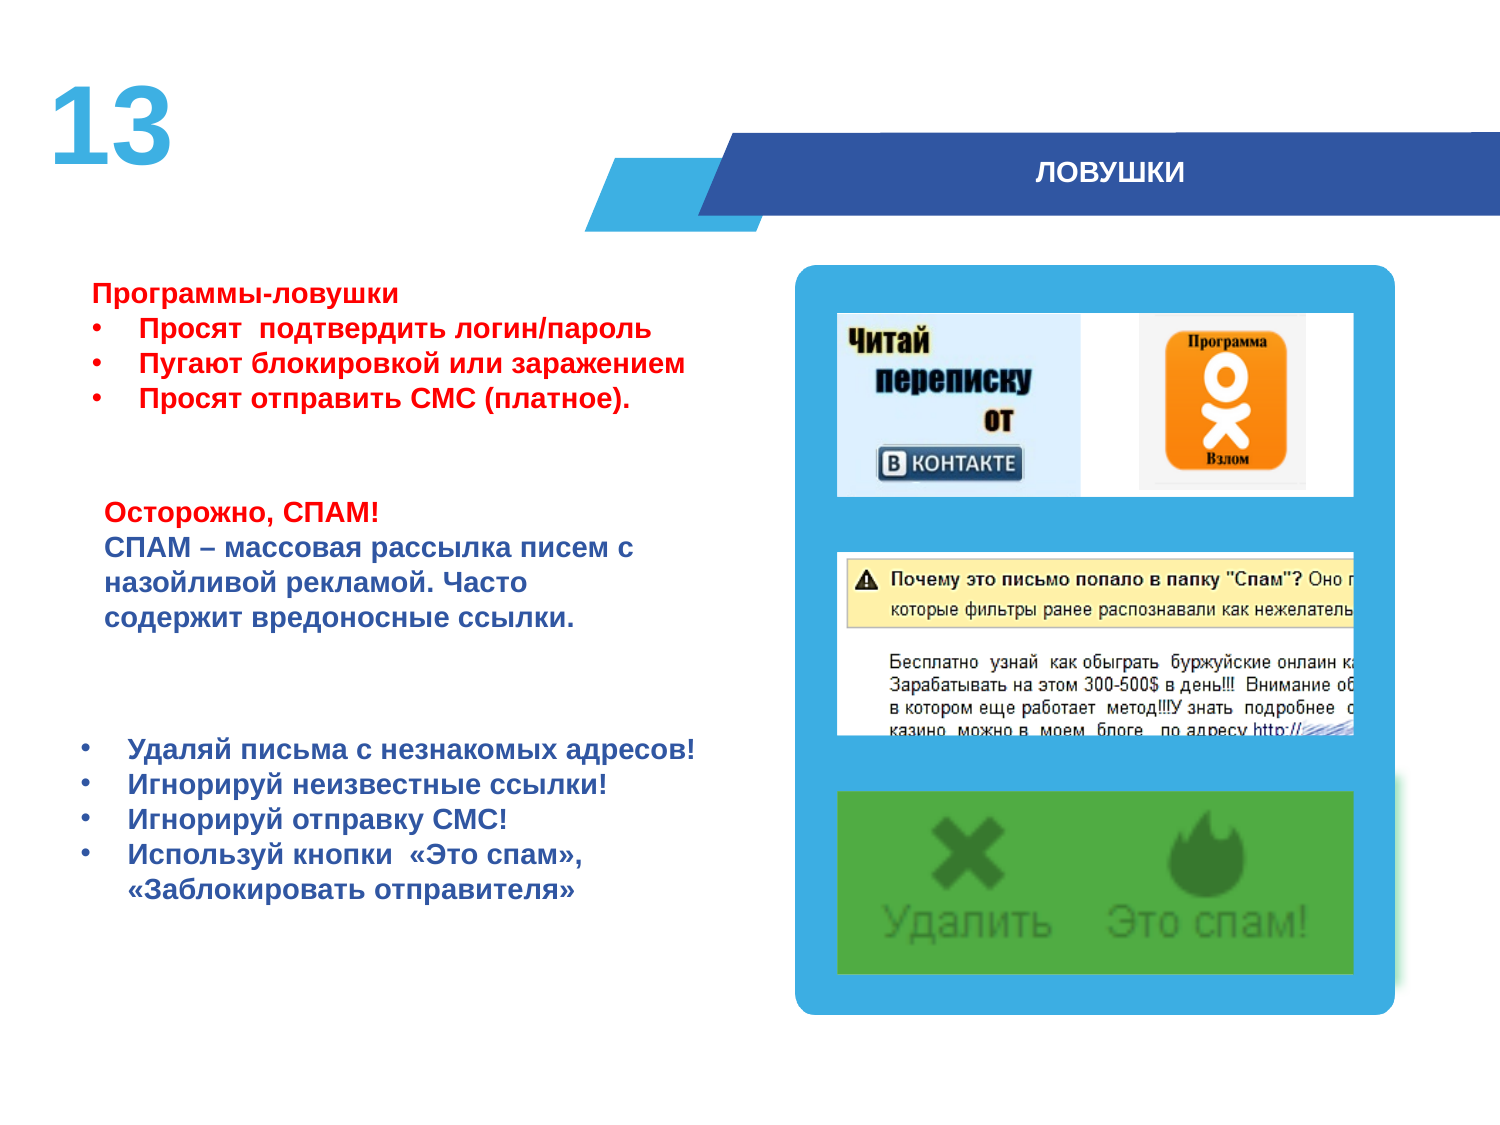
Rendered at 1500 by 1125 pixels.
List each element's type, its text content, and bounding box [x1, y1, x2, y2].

text_box 13 [33, 78, 266, 161]
text_box Осторожно, СПАМ! СПАМ – массовая рассылка писем с назойливой рекламой. Часто содержит вредоносные ссылки. [89, 486, 673, 641]
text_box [584, 132, 1500, 232]
text_box Удаляй письма с незнакомых адресов! Игнорируй неизвестные ссылки! Игнорируй отправку СМС! Используй кнопки «Это спам», «Заблокировать отправителя» [65, 722, 754, 948]
picture [795, 265, 1395, 1015]
text_box Программы-ловушки Просят подтвердить логин/пароль Пугают блокировкой или заражением Просят отправить СМС (платное). [77, 267, 765, 457]
